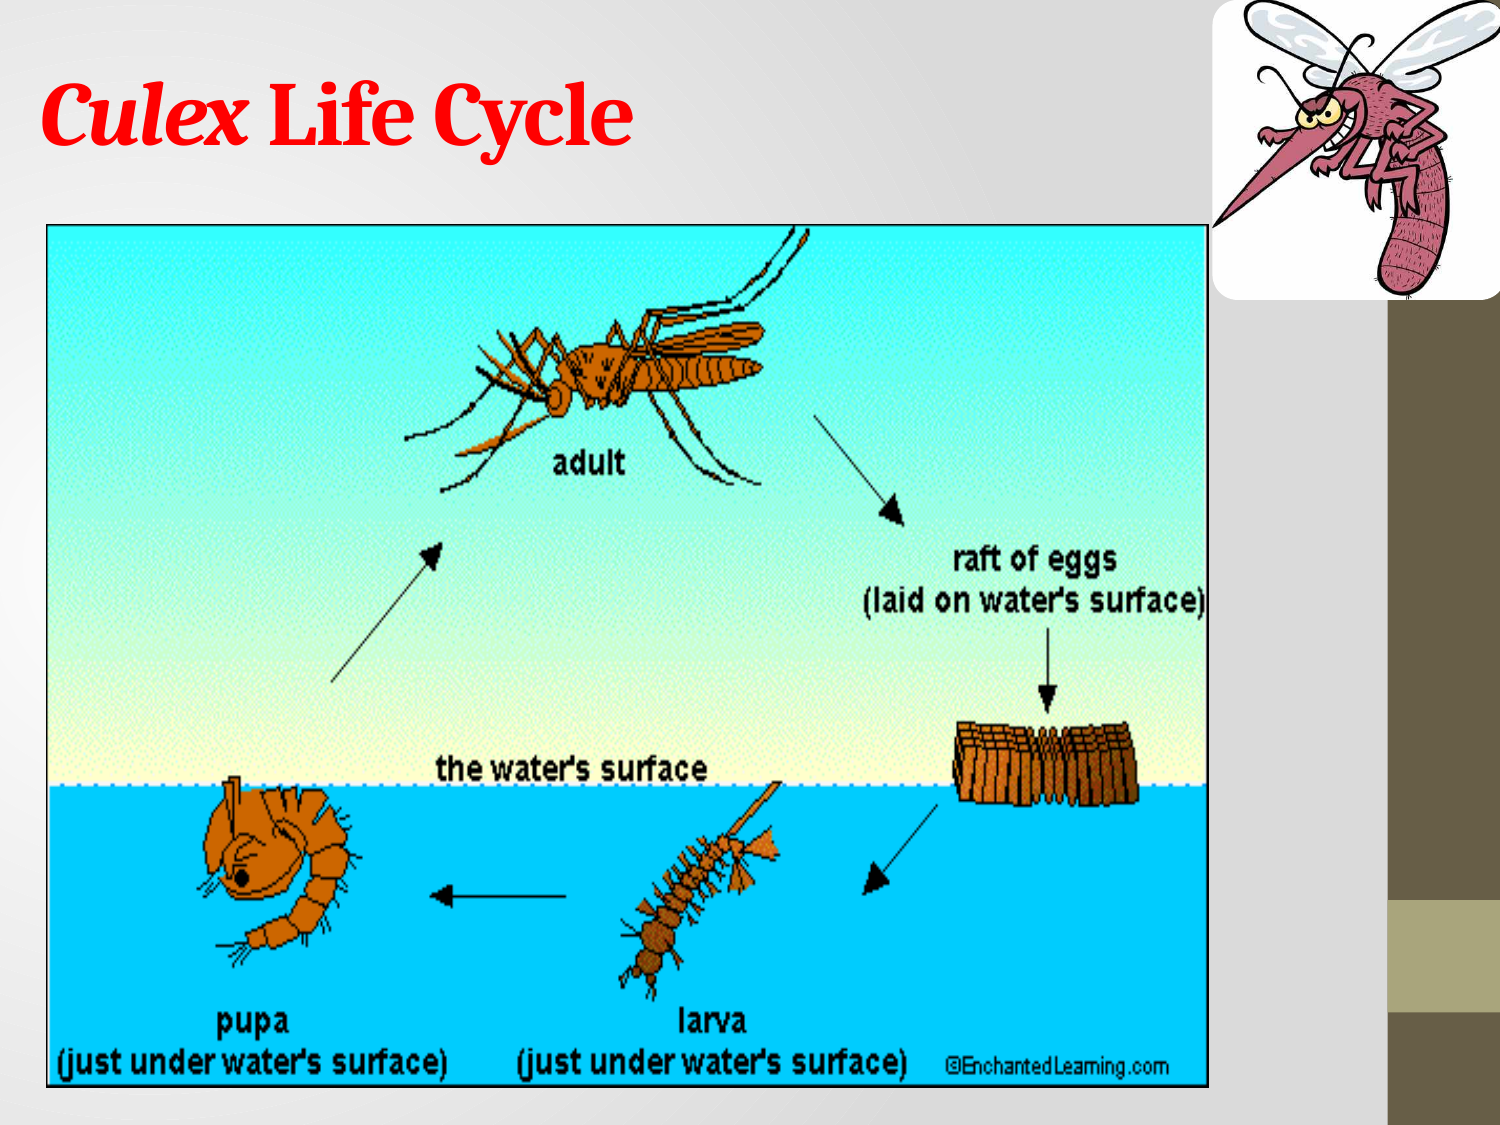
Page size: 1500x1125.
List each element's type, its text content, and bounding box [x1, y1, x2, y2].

list [24, 200, 1209, 1050]
picture [1211, 0, 1500, 301]
title Culex Life Cycle [24, 50, 1209, 168]
picture [45, 224, 1210, 1088]
